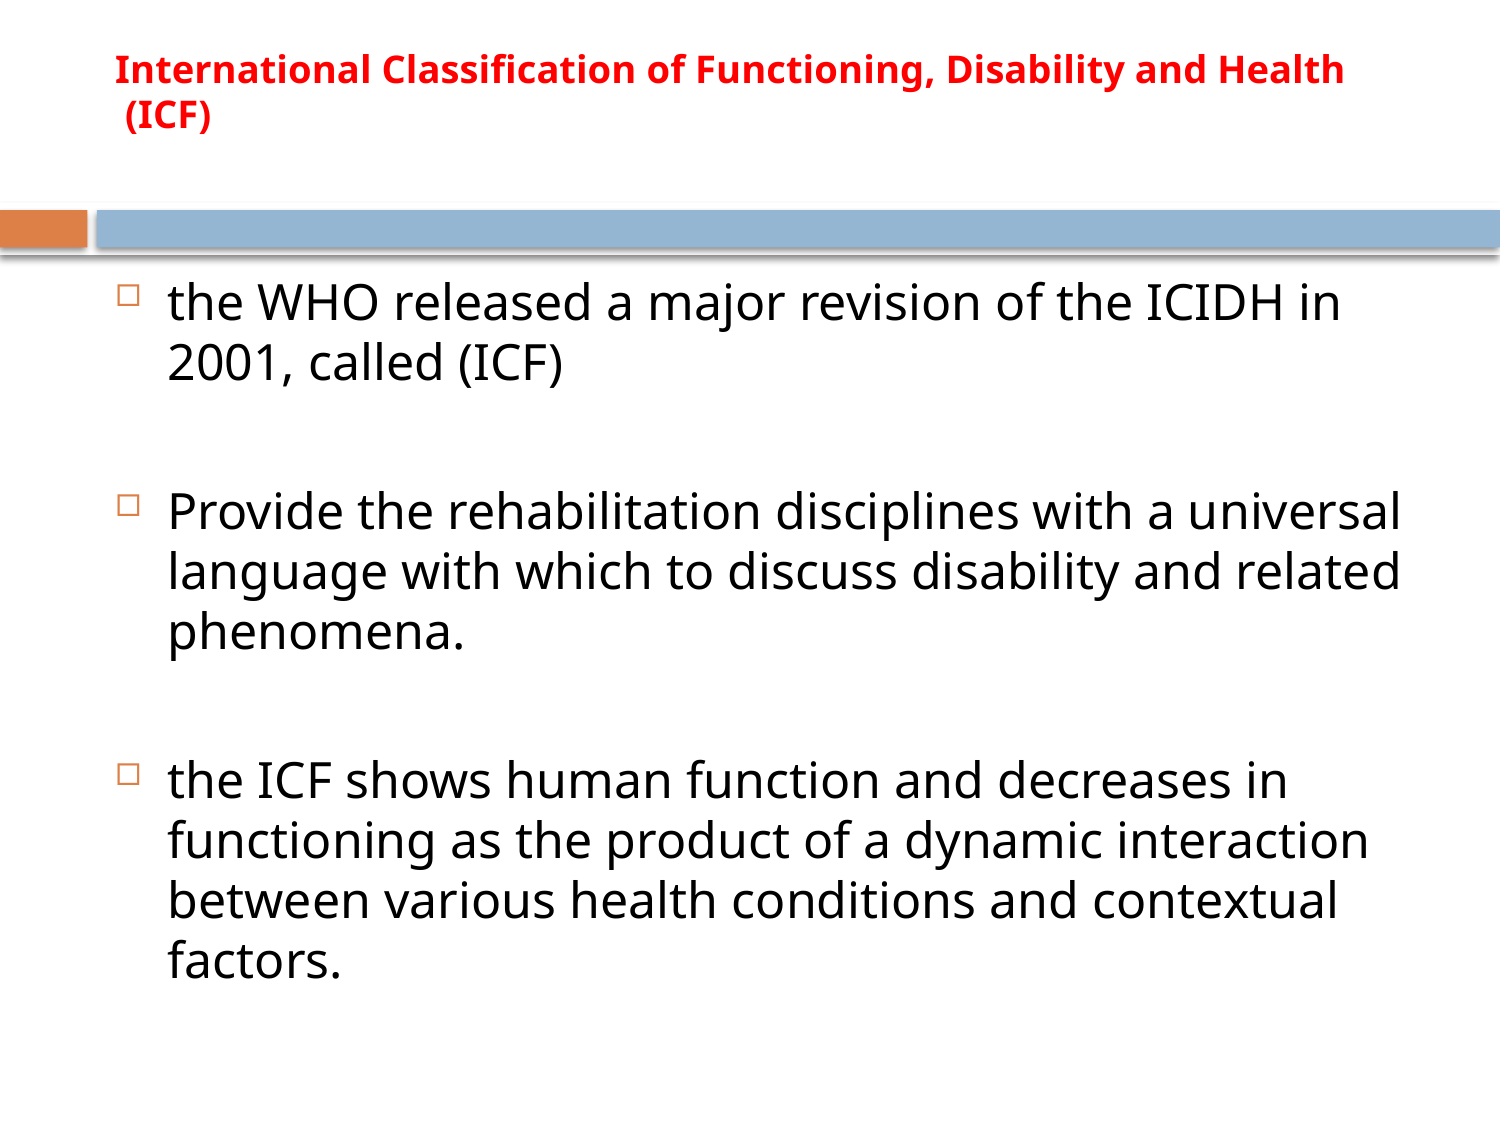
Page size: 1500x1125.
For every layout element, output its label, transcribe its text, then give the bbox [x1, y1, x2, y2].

list the WHO released a major revision of the ICIDH in 2001, called (ICF) Provide the rehabilitation disciplines with a universal language with which to discuss disability and related phenomena. the ICF shows human function and decreases in functioning as the product of a dynamic interaction between various health conditions and contextual factors. [100, 262, 1438, 1000]
title International Classification of Functioning, Disability and Health (ICF) [100, 37, 1438, 200]
